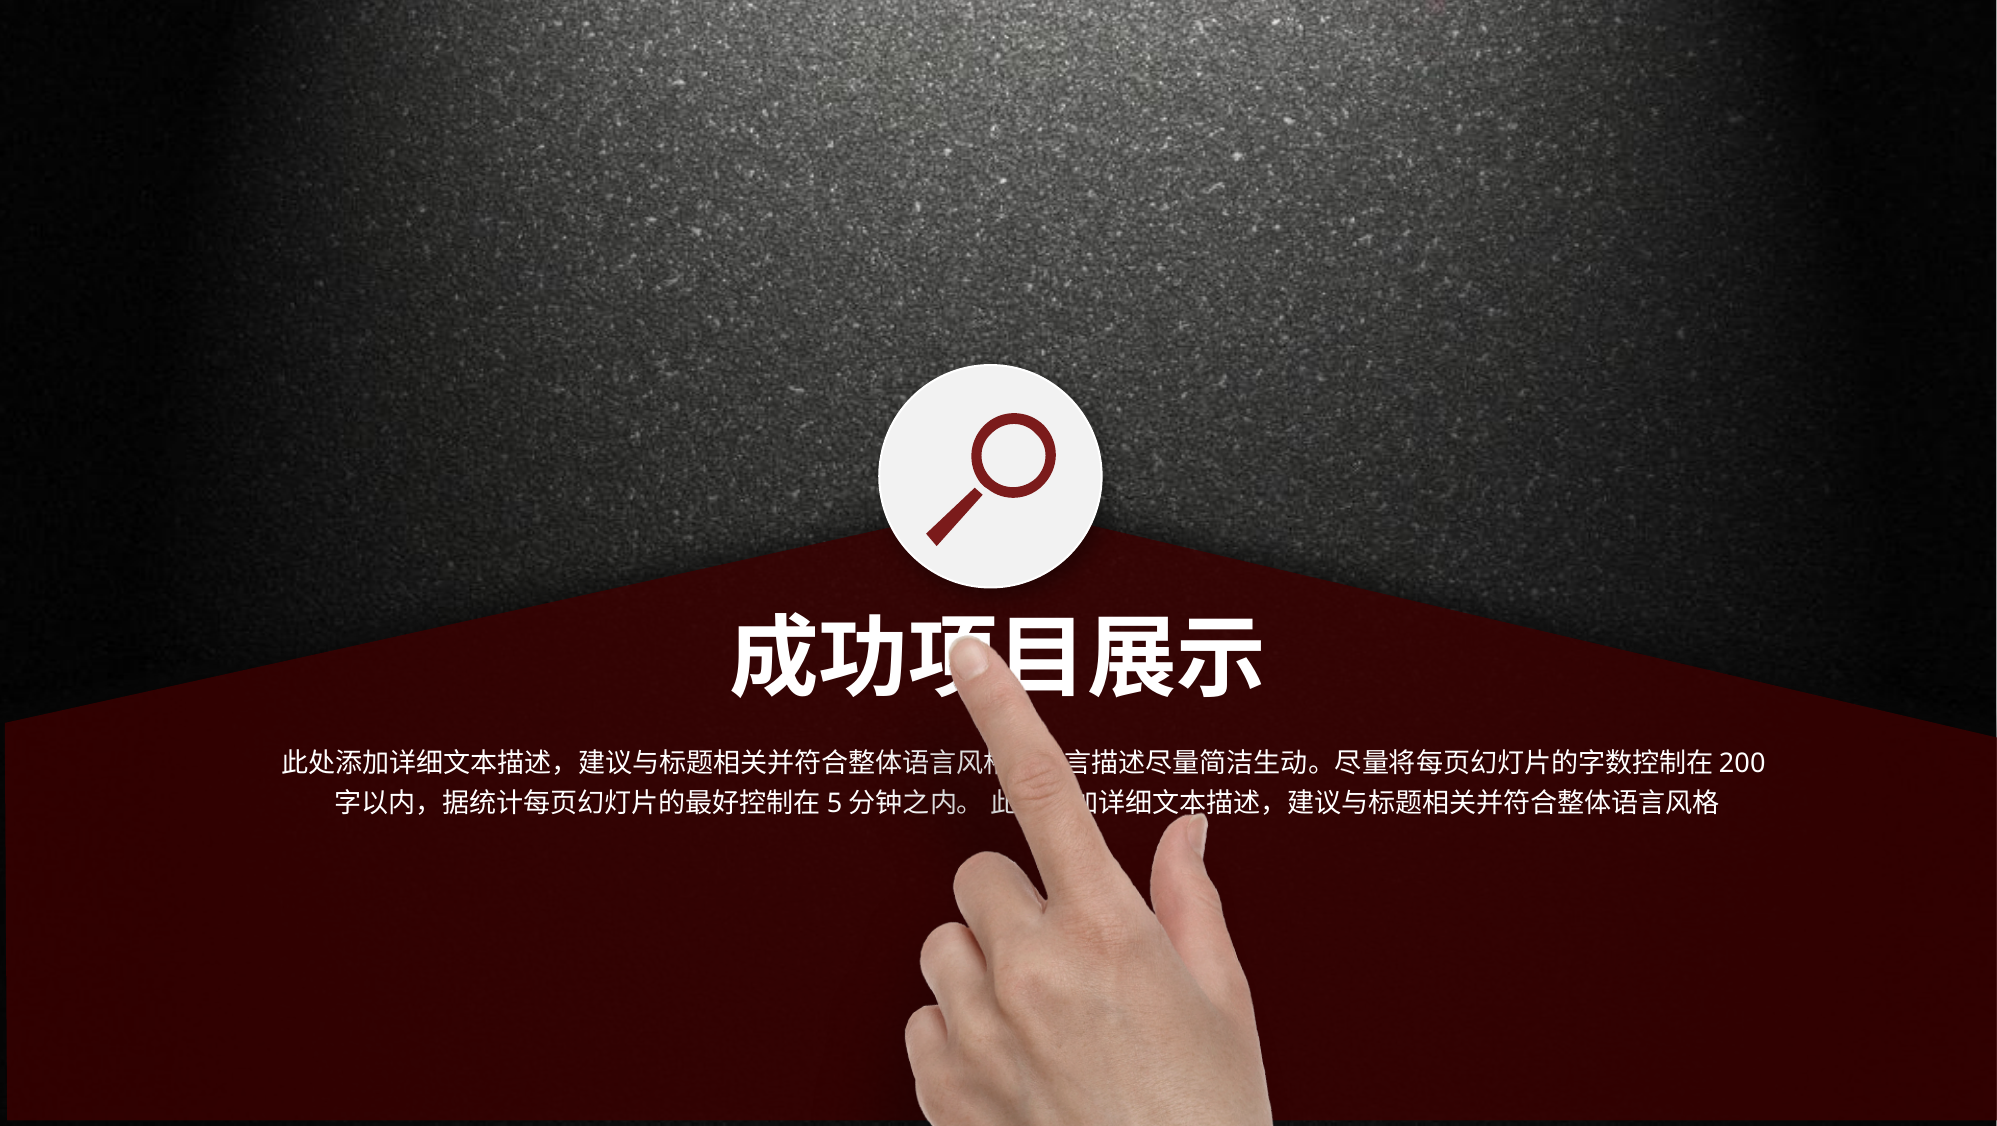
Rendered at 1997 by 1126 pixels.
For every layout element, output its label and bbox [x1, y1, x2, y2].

picture [0, 0, 1997, 1126]
text_box [925, 408, 1061, 547]
